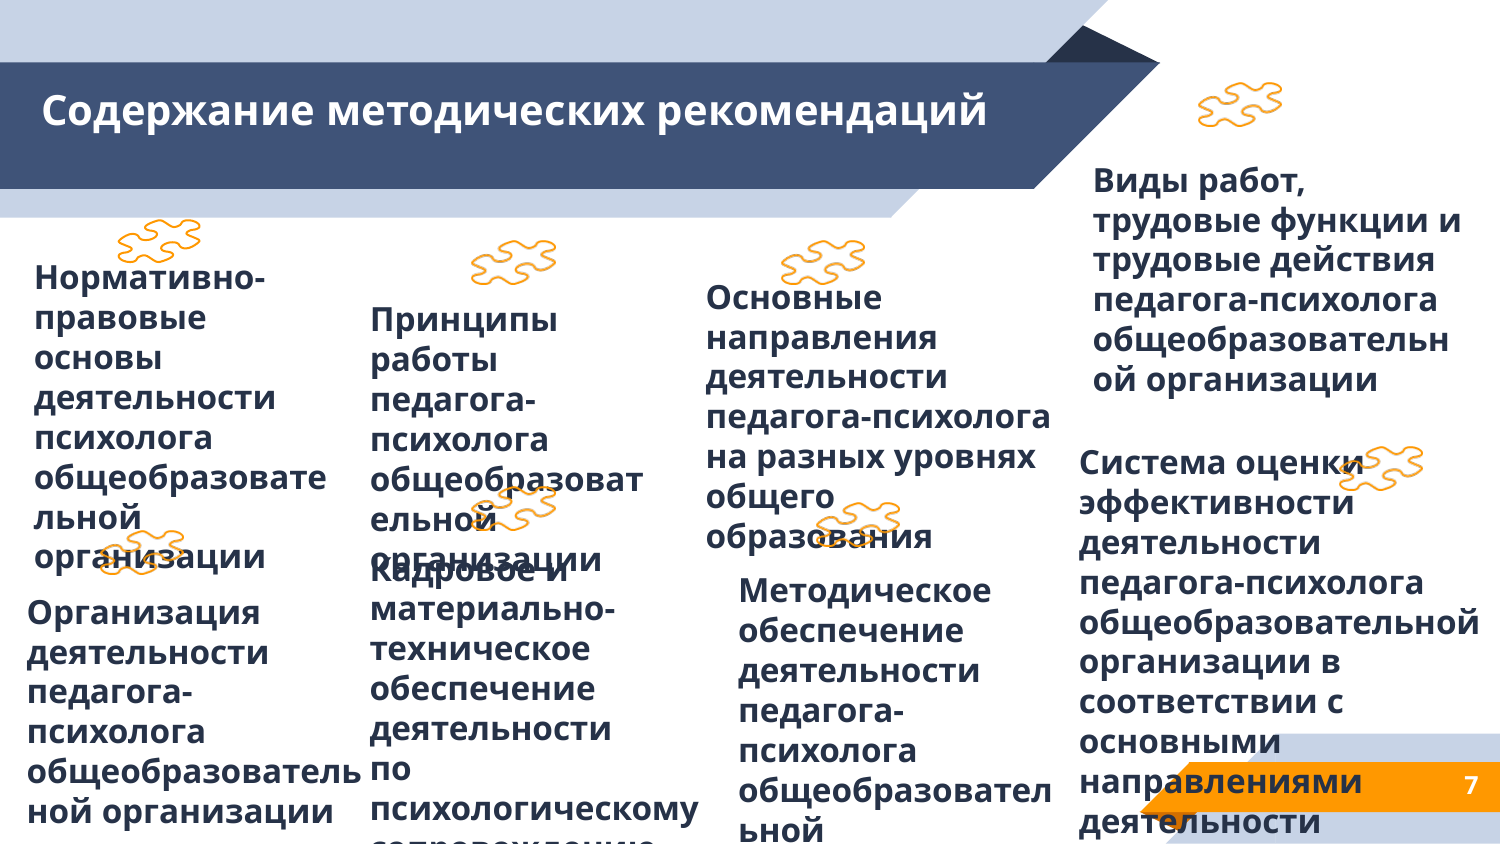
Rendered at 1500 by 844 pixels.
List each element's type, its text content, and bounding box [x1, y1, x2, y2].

list Виды работ, трудовые функции и трудовые действия педагога-психолога общеобразовательной организации [1077, 143, 1485, 381]
list Основные направления деятельности педагога-психолога на разных уровнях общего образования [671, 260, 1083, 499]
title Содержание методических рекомендаций [26, 45, 1146, 172]
picture [1339, 446, 1424, 492]
picture [781, 239, 865, 285]
text_box Методическое обеспечение деятельности педагога-психолога общеобразовательной организации [723, 561, 1082, 844]
list Нормативно-правовые основы деятельности психолога общеобразовательной организации [0, 241, 360, 491]
list Кадровое и материально-техническое обеспечение деятельности по психологическому сопровождению общеобразовательной организации [354, 532, 744, 820]
picture [471, 239, 556, 285]
list Система оценки эффективности деятельности педагога-психолога общеобразовательной организации в соответствии с основными направлениями деятельности [1063, 426, 1499, 829]
list Организация деятельности педагога-психолога общеобразовательной организации [11, 575, 354, 793]
picture [815, 502, 900, 547]
picture [1197, 82, 1282, 127]
picture [100, 530, 184, 575]
picture [471, 486, 556, 531]
text_box Принципы работы педагога-психолога общеобразовательной организации [355, 291, 672, 586]
